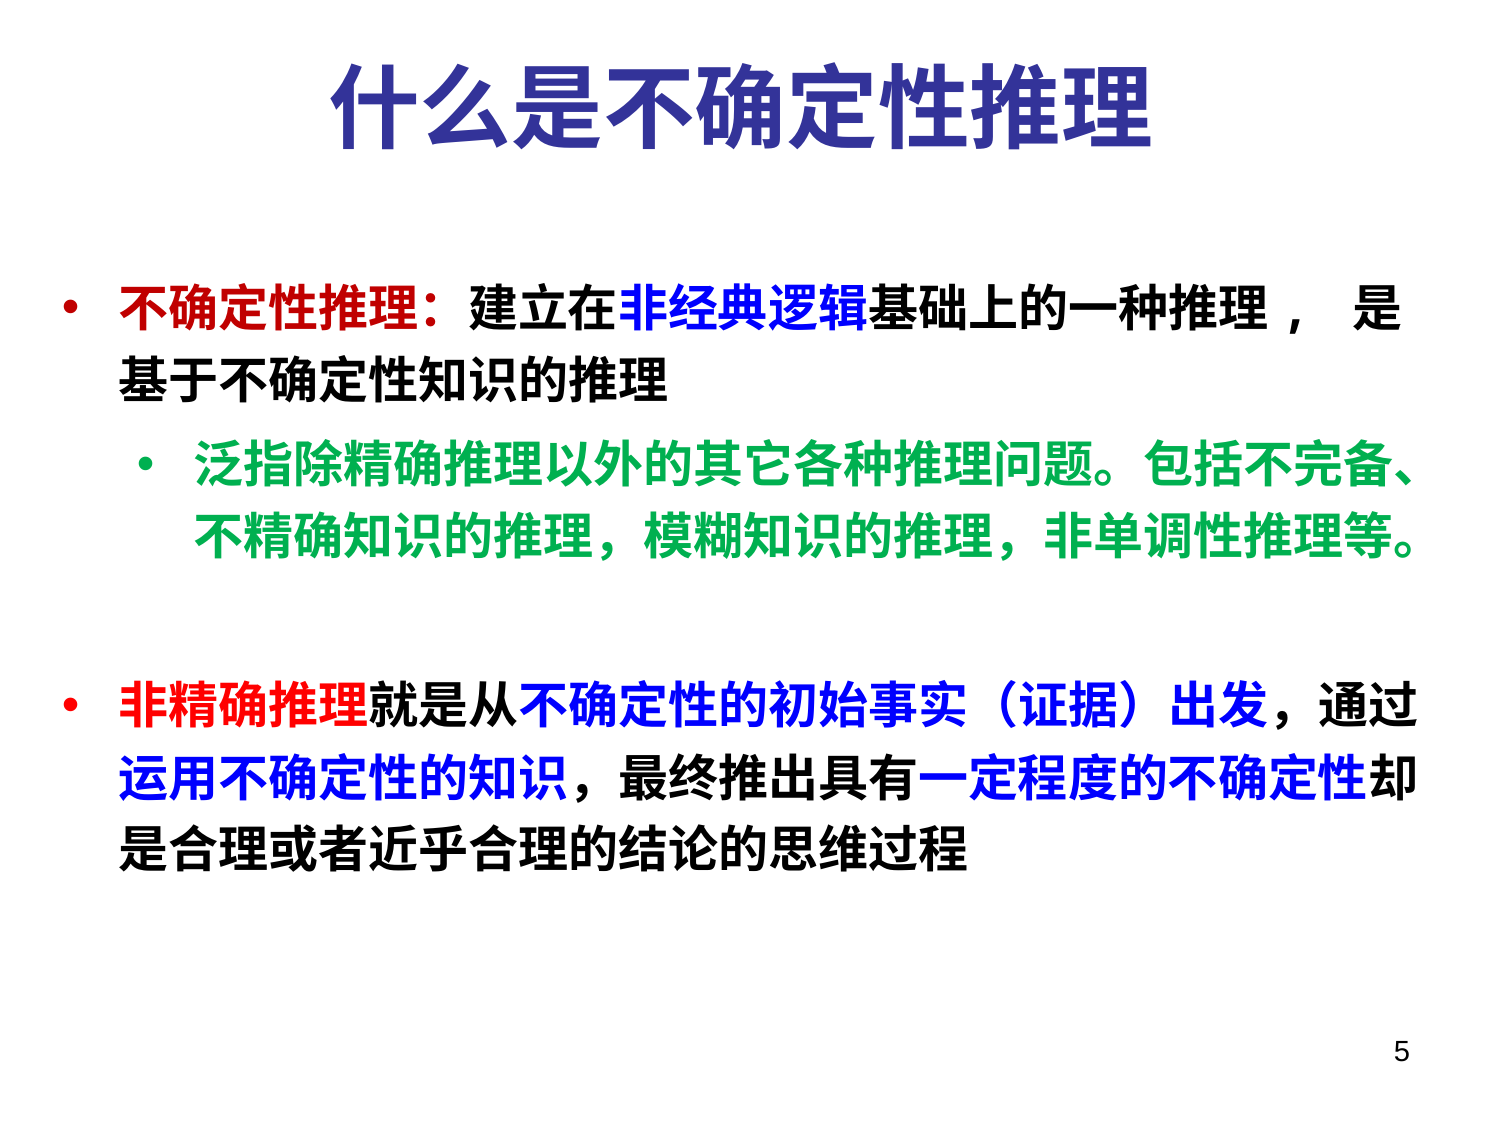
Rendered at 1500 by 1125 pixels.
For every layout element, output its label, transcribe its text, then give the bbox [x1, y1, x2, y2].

text_box 不确定性推理：建立在非经典逻辑基础上的一种推理, 是基于不确定性知识的推理 泛指除精确推理以外的其它各种推理问题。包括不完备、不精确知识的推理，模糊知识的推理，非单调性推理等。 非精确推理就是从不确定性的初始事实（证据）出发，通过运用不确定性的知识，最终推出具有一定程度的不确定性却是合理或者近乎合理的结论的思维过程 [47, 184, 1448, 886]
slide_number 5 [1074, 1024, 1425, 1103]
text_box 什么是不确定性推理 [47, 42, 1436, 168]
